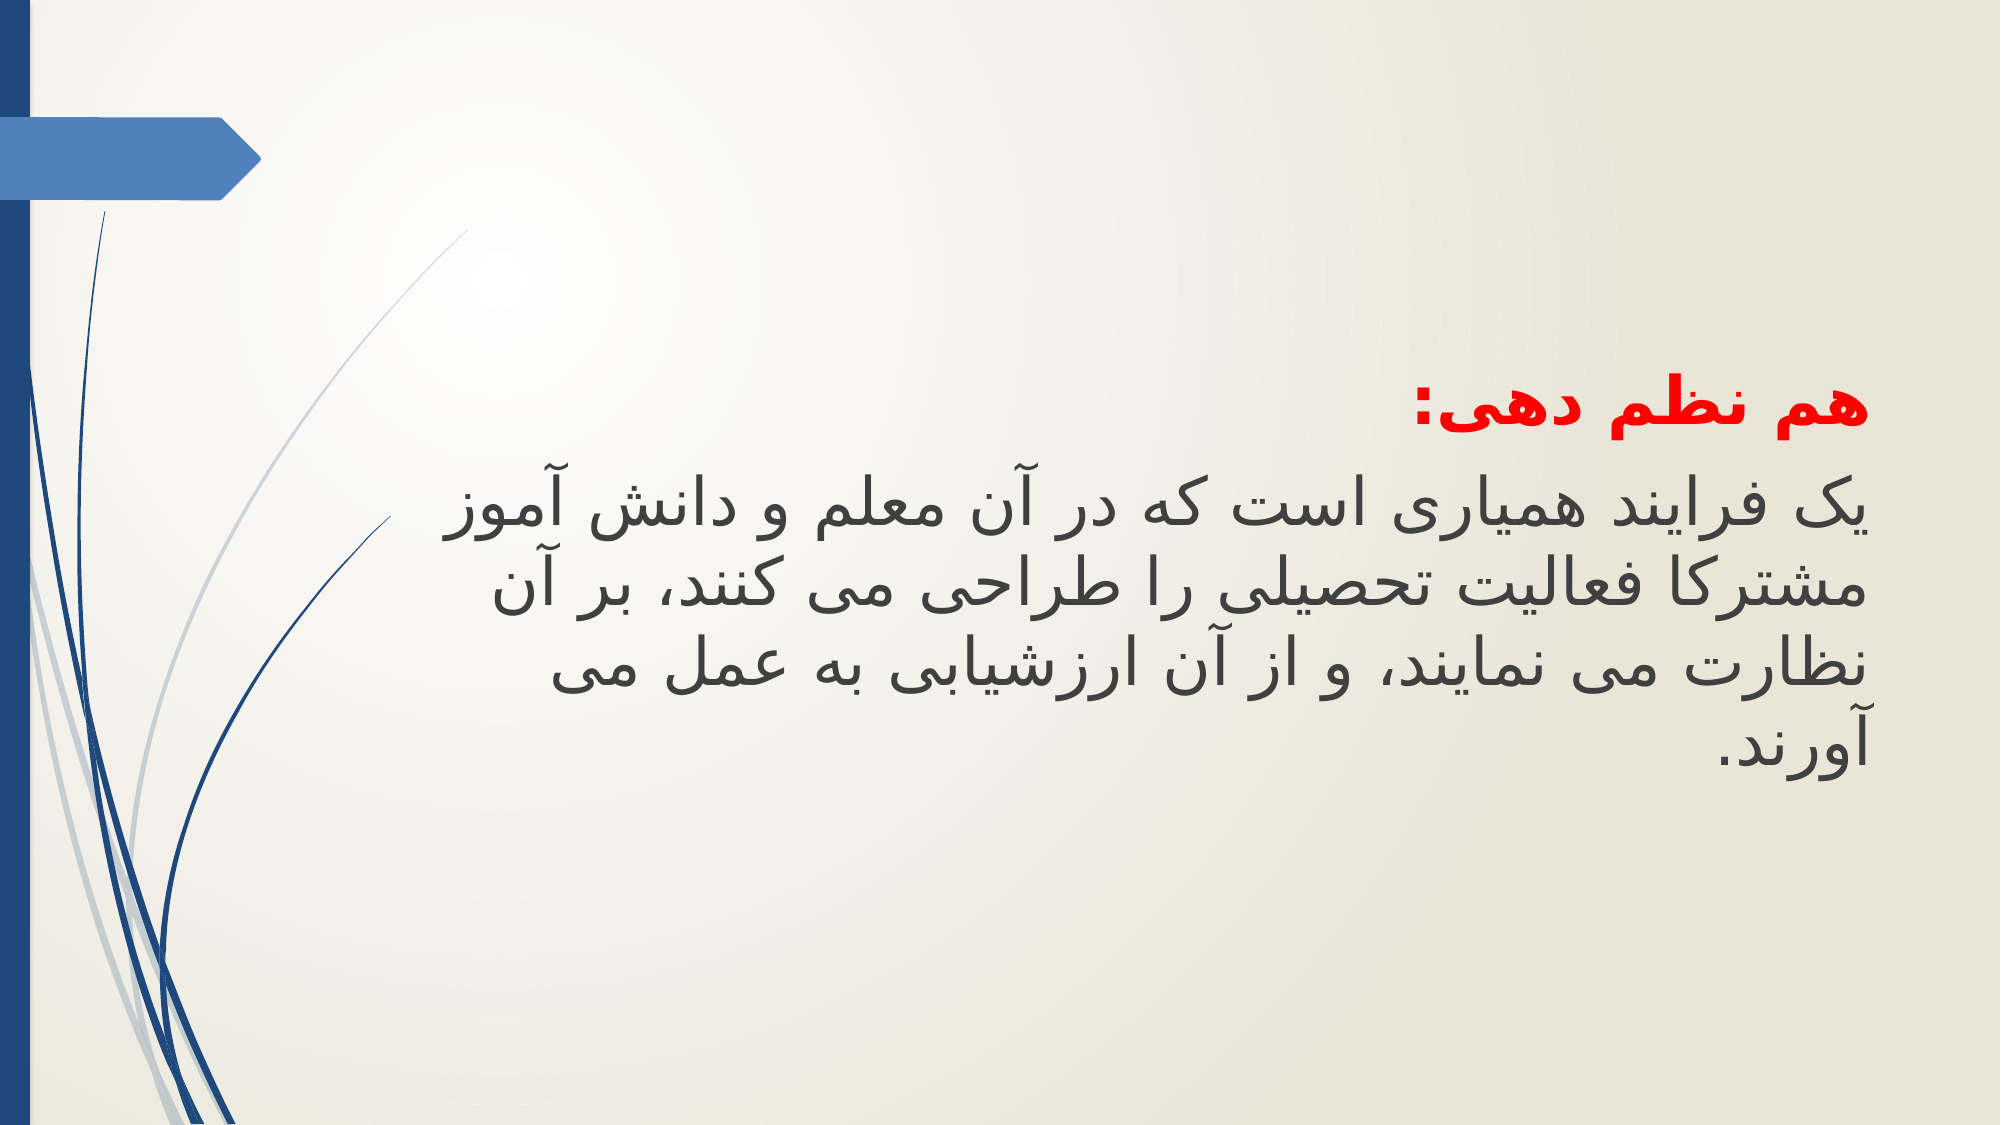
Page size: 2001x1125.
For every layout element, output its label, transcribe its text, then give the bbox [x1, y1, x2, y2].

list هم نظم دهی: یک فرایند همیاری است که در آن معلم و دانش آموز مشترکا فعالیت تحصیلی را طراحی می کنند، بر آن نظارت می نمایند، و از آن ارزشیابی به عمل می آورند. [424, 350, 1888, 970]
